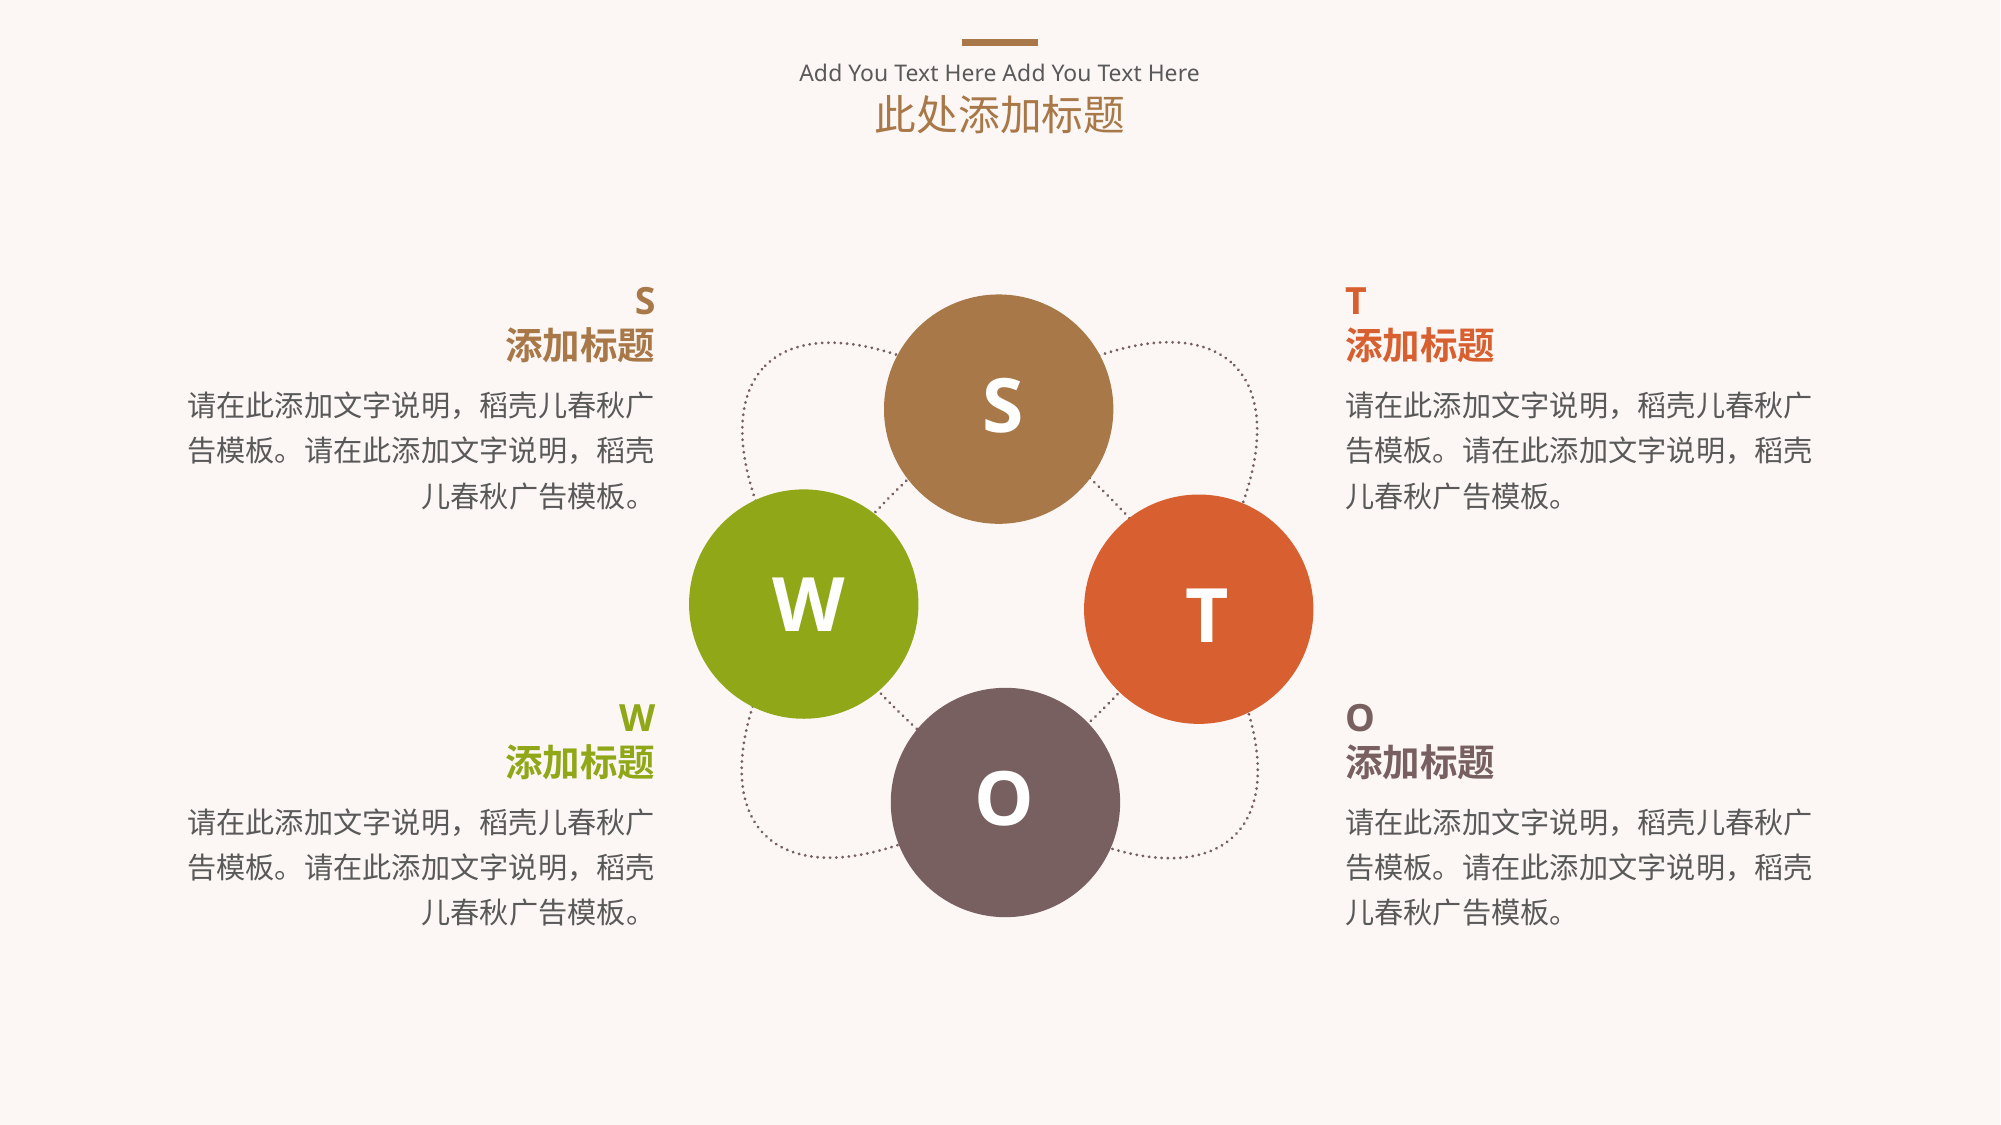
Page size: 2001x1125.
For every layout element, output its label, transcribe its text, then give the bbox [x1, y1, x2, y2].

text_box Add You Text Here Add You Text Here [770, 42, 1230, 93]
text_box [688, 488, 920, 720]
text_box S 添加标题 [489, 270, 671, 369]
text_box [889, 686, 1122, 919]
text_box T [1142, 559, 1272, 665]
text_box [740, 341, 1259, 859]
text_box S [956, 350, 1050, 455]
text_box T 添加标题 [1330, 270, 1511, 369]
text_box O 添加标题 [1330, 686, 1511, 786]
text_box W [749, 549, 869, 654]
text_box O [960, 742, 1046, 848]
text_box [882, 293, 1115, 525]
text_box [1090, 694, 1259, 860]
text_box [741, 341, 906, 512]
text_box 此处添加标题 [859, 93, 1141, 147]
text_box [1083, 493, 1315, 725]
text_box 请在此添加文字说明，稻壳儿春秋广告模板。请在此添加文字说明，稻壳儿春秋广告模板。 [1330, 786, 1831, 938]
text_box 请在此添加文字说明，稻壳儿春秋广告模板。请在此添加文字说明，稻壳儿春秋广告模板。 [169, 369, 671, 521]
text_box 请在此添加文字说明，稻壳儿春秋广告模板。请在此添加文字说明，稻壳儿春秋广告模板。 [169, 786, 671, 938]
text_box W 添加标题 [489, 686, 671, 786]
text_box 请在此添加文字说明，稻壳儿春秋广告模板。请在此添加文字说明，稻壳儿春秋广告模板。 [1330, 369, 1831, 521]
